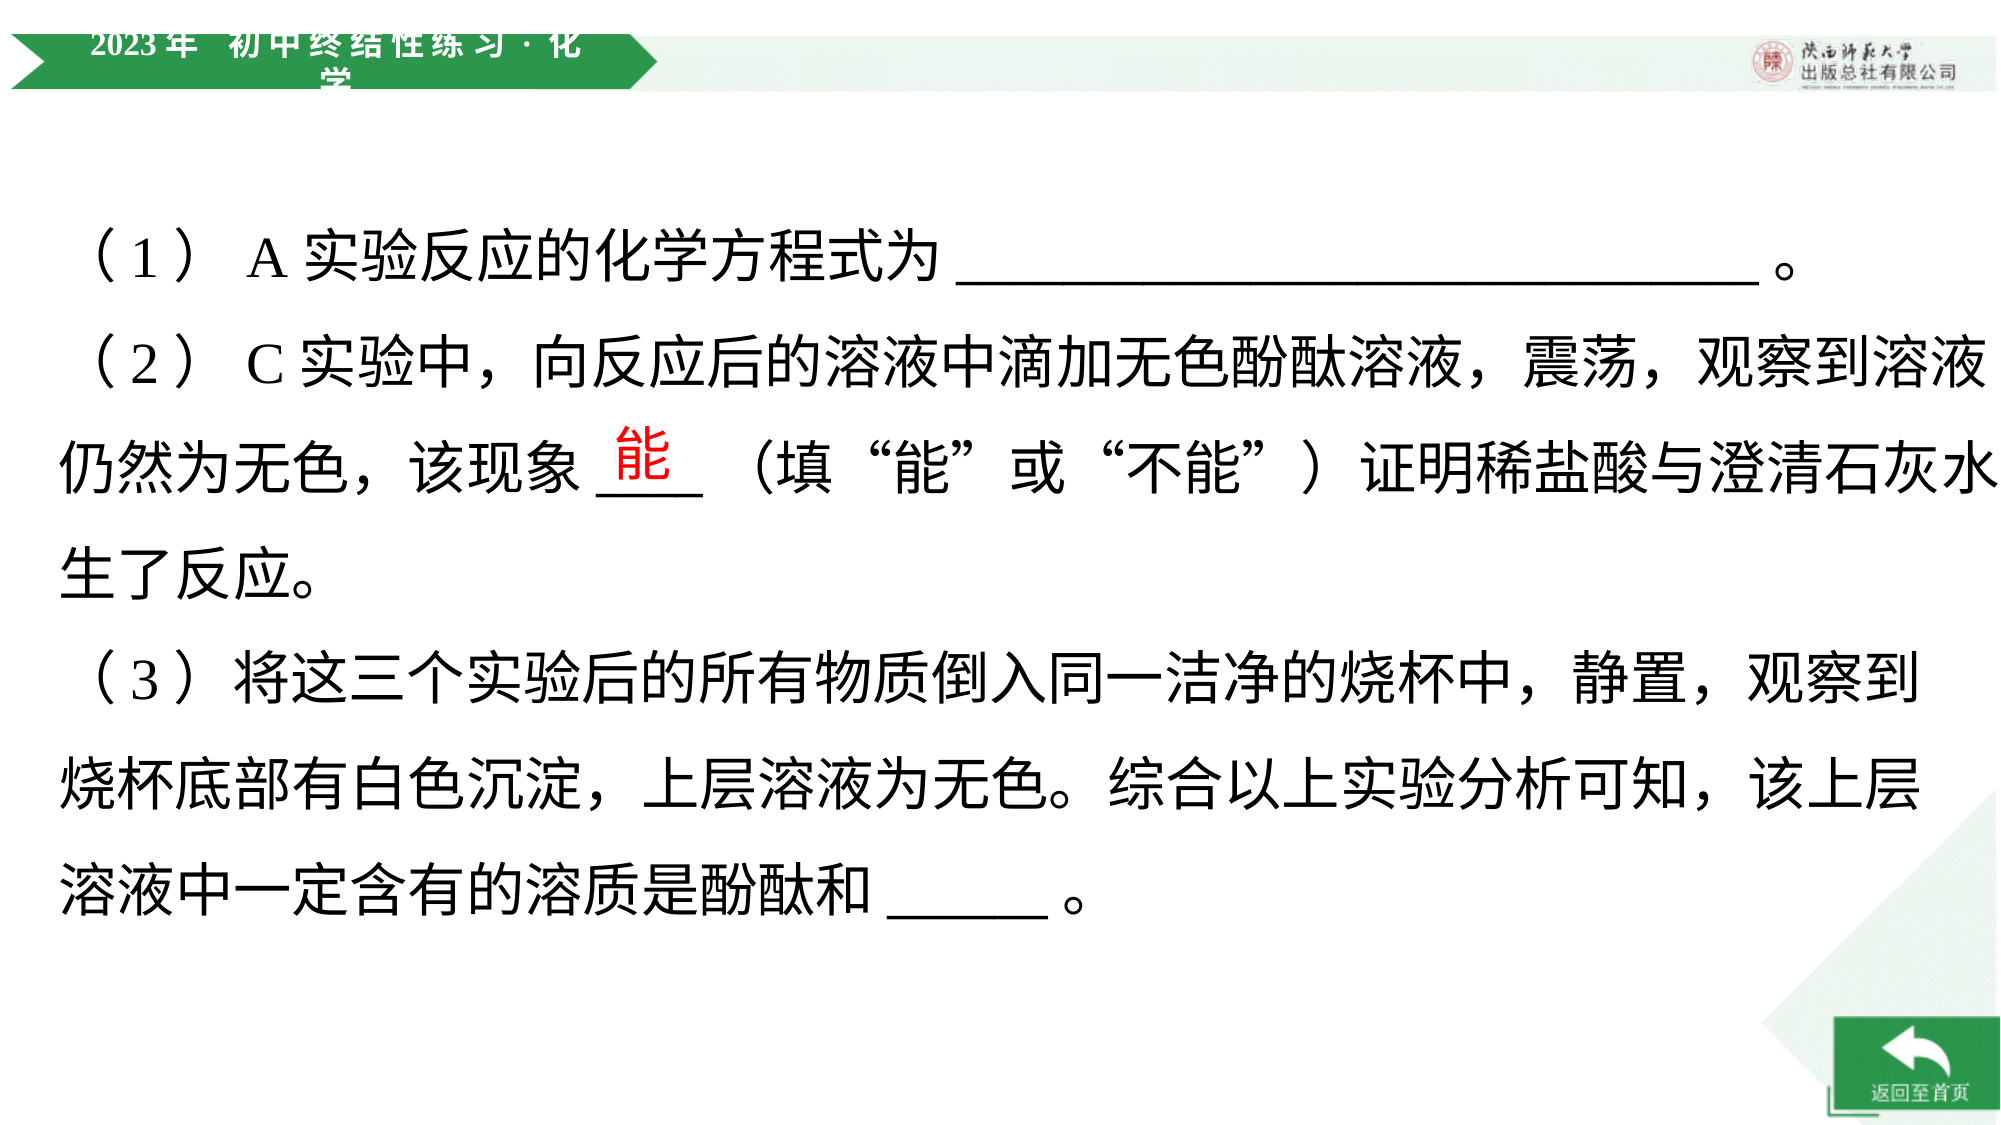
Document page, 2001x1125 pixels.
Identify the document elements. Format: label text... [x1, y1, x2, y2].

text_box （1）A实验反应的化学方程式为______________________________。 [58, 182, 1941, 276]
picture [0, 0, 2001, 1125]
text_box （2）C实验中，向反应后的溶液中滴加无色酚酞溶液，震荡，观察到溶液 仍然为无色，该现象____（填“能”或“不能”）证明稀盐酸与澄清石灰水发 生了反应。 [58, 288, 1941, 593]
text_box （3）将这三个实验后的所有物质倒入同一洁净的烧杯中，静置，观察到 烧杯底部有白色沉淀，上层溶液为无色。综合以上实验分析可知，该上层 溶液中一定含有的溶质是酚酞和______。 [58, 604, 1941, 908]
text_box 能 [606, 381, 679, 476]
